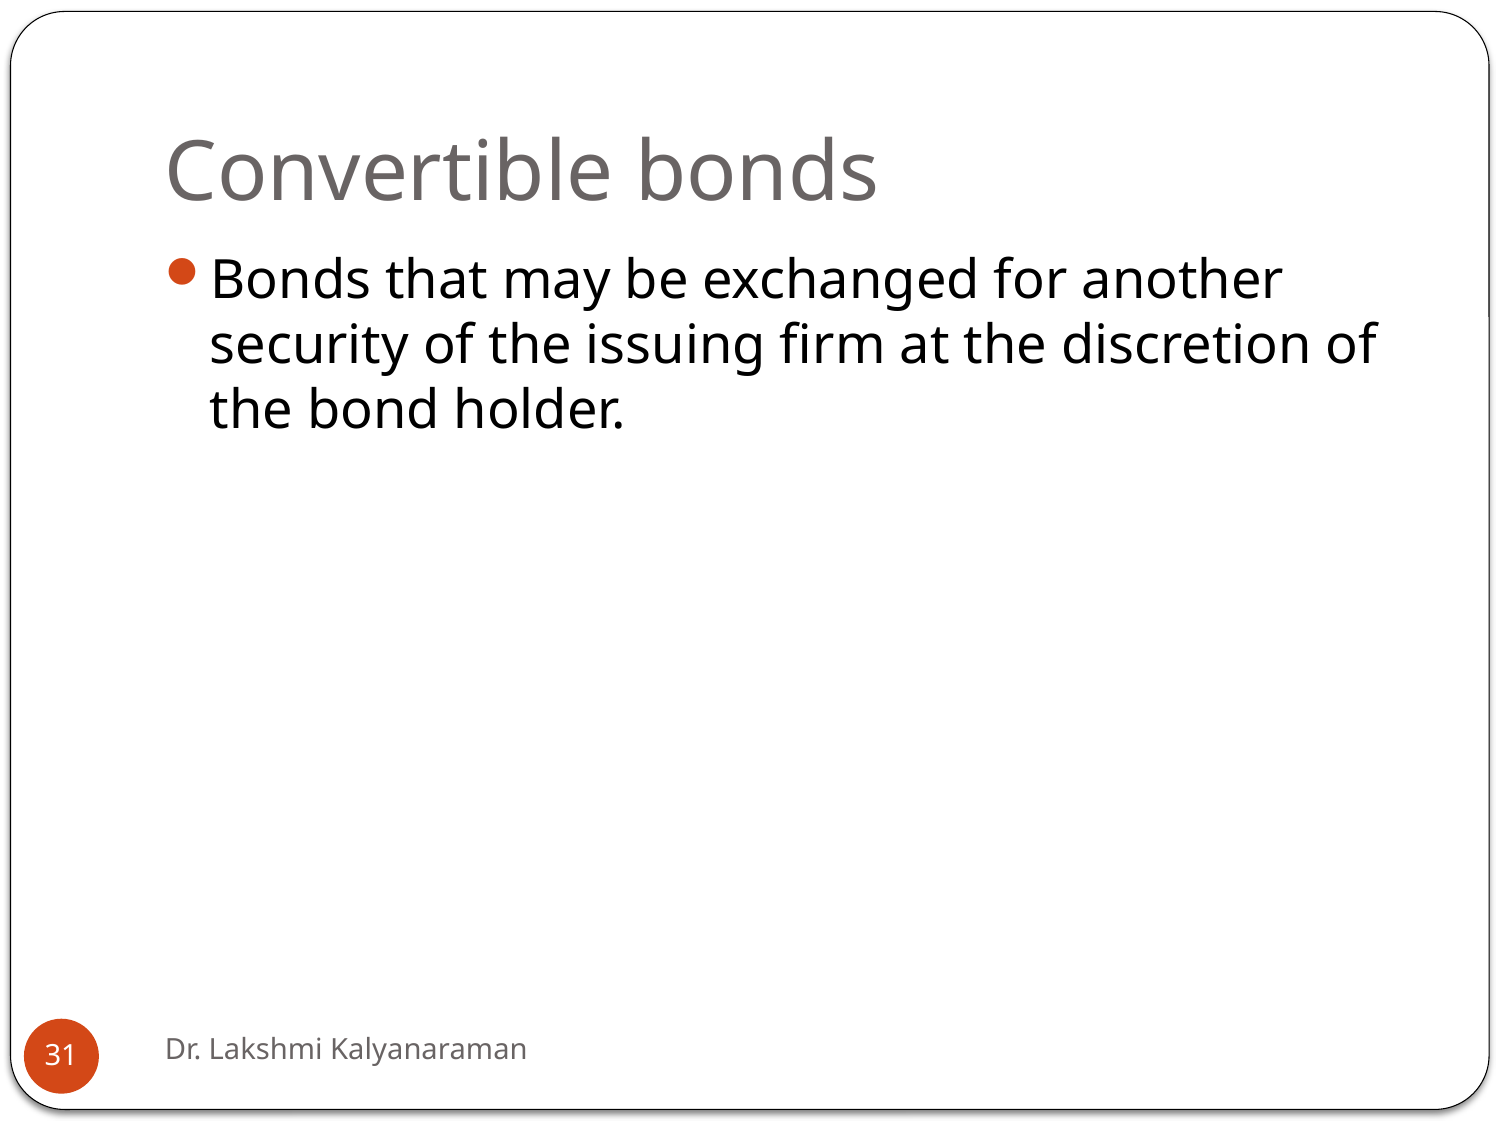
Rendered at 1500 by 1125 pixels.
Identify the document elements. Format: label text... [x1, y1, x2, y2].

footer Dr. Lakshmi Kalyanaraman [150, 1012, 800, 1088]
title Convertible bonds [150, 45, 1425, 233]
list Bonds that may be exchanged for another security of the issuing firm at the discretion of the bond holder. [150, 237, 1425, 988]
slide_number 31 [23, 1018, 99, 1094]
